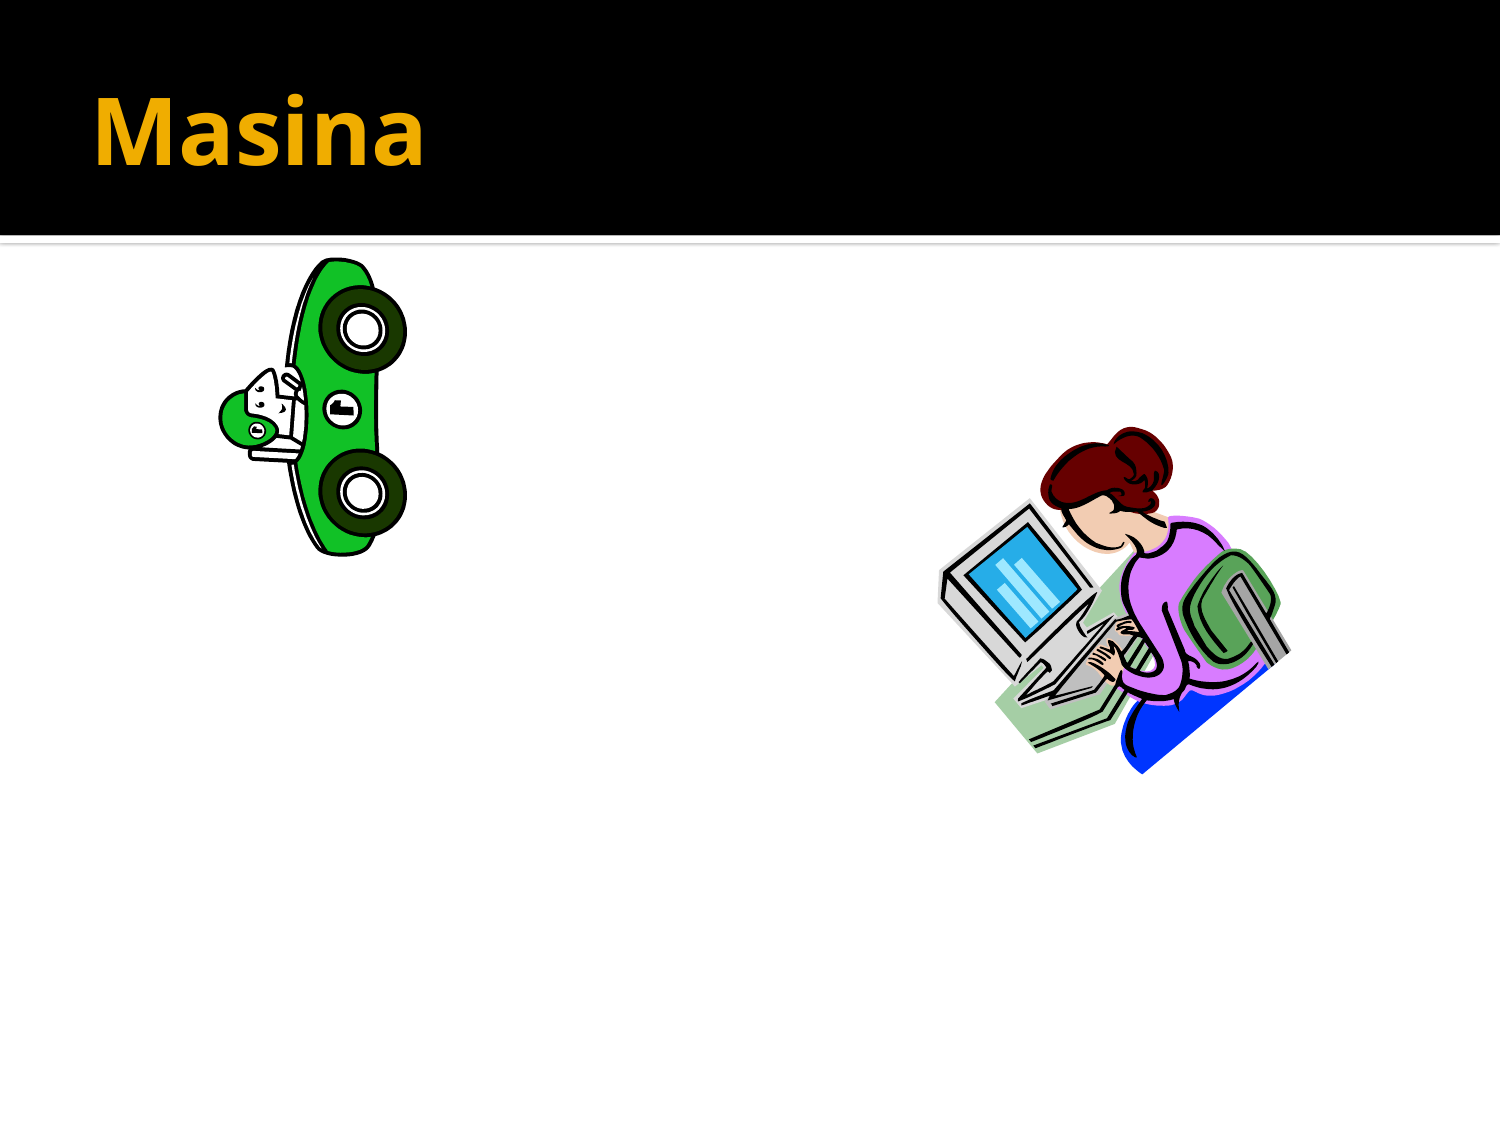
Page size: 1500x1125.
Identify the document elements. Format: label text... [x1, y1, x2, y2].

title Masina [75, 25, 1425, 231]
